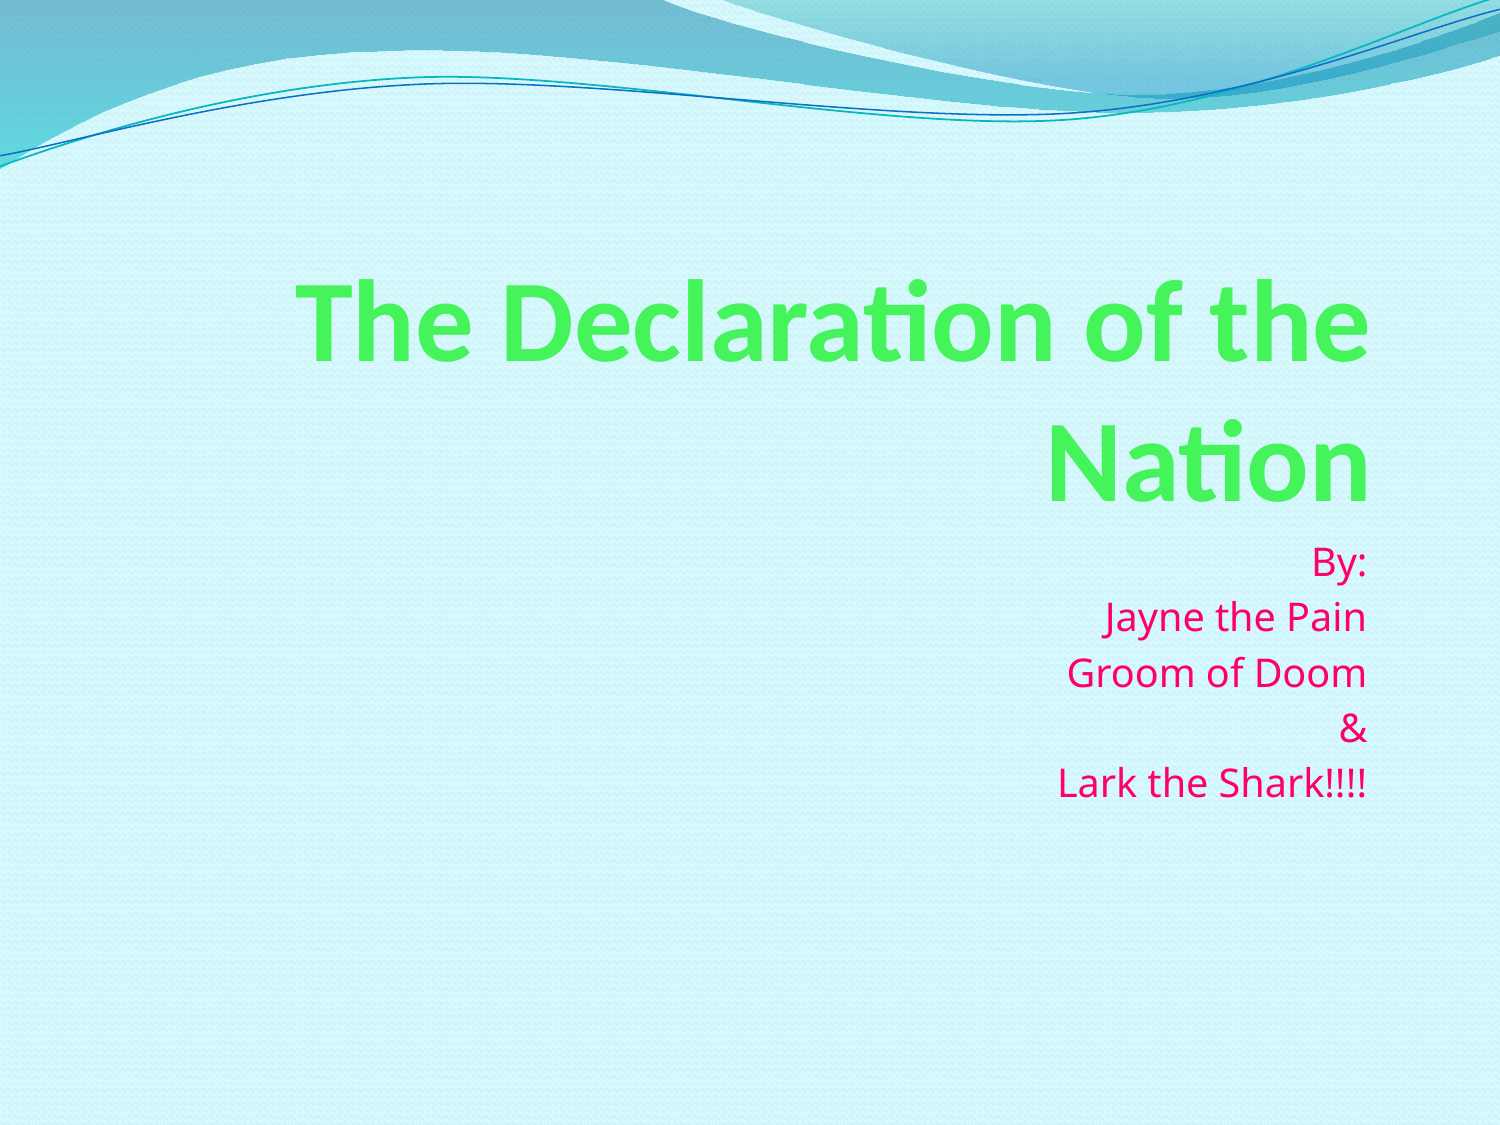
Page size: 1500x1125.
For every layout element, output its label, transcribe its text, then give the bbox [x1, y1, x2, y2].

title The Declaration of the Nation [87, 224, 1376, 525]
subtitle By: Jayne the Pain Groom of Doom & Lark the Shark!!!! [87, 529, 1376, 818]
